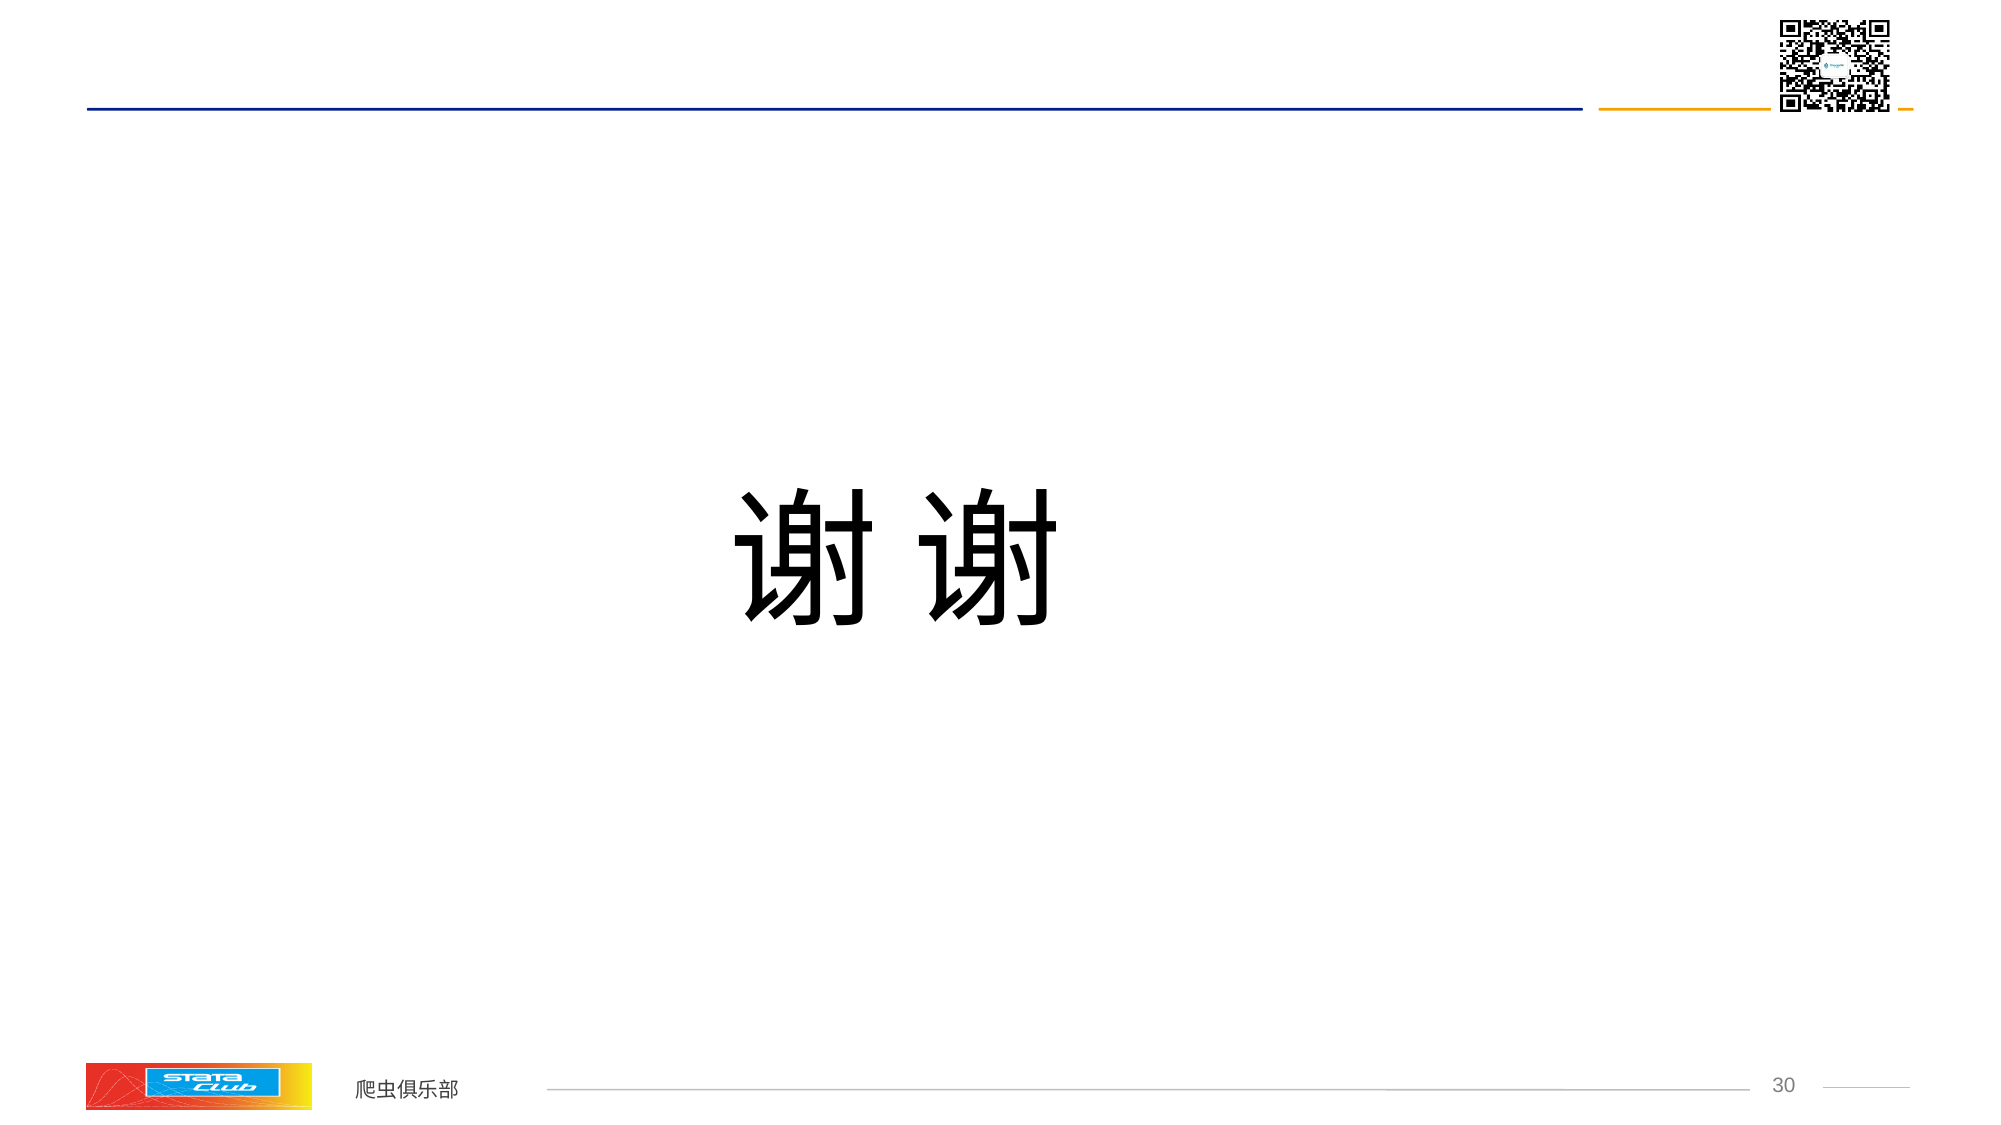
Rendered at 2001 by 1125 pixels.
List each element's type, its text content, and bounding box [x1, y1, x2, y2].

picture [1771, 12, 1898, 119]
picture [86, 1063, 312, 1110]
list 谢 谢 [610, 456, 1740, 669]
